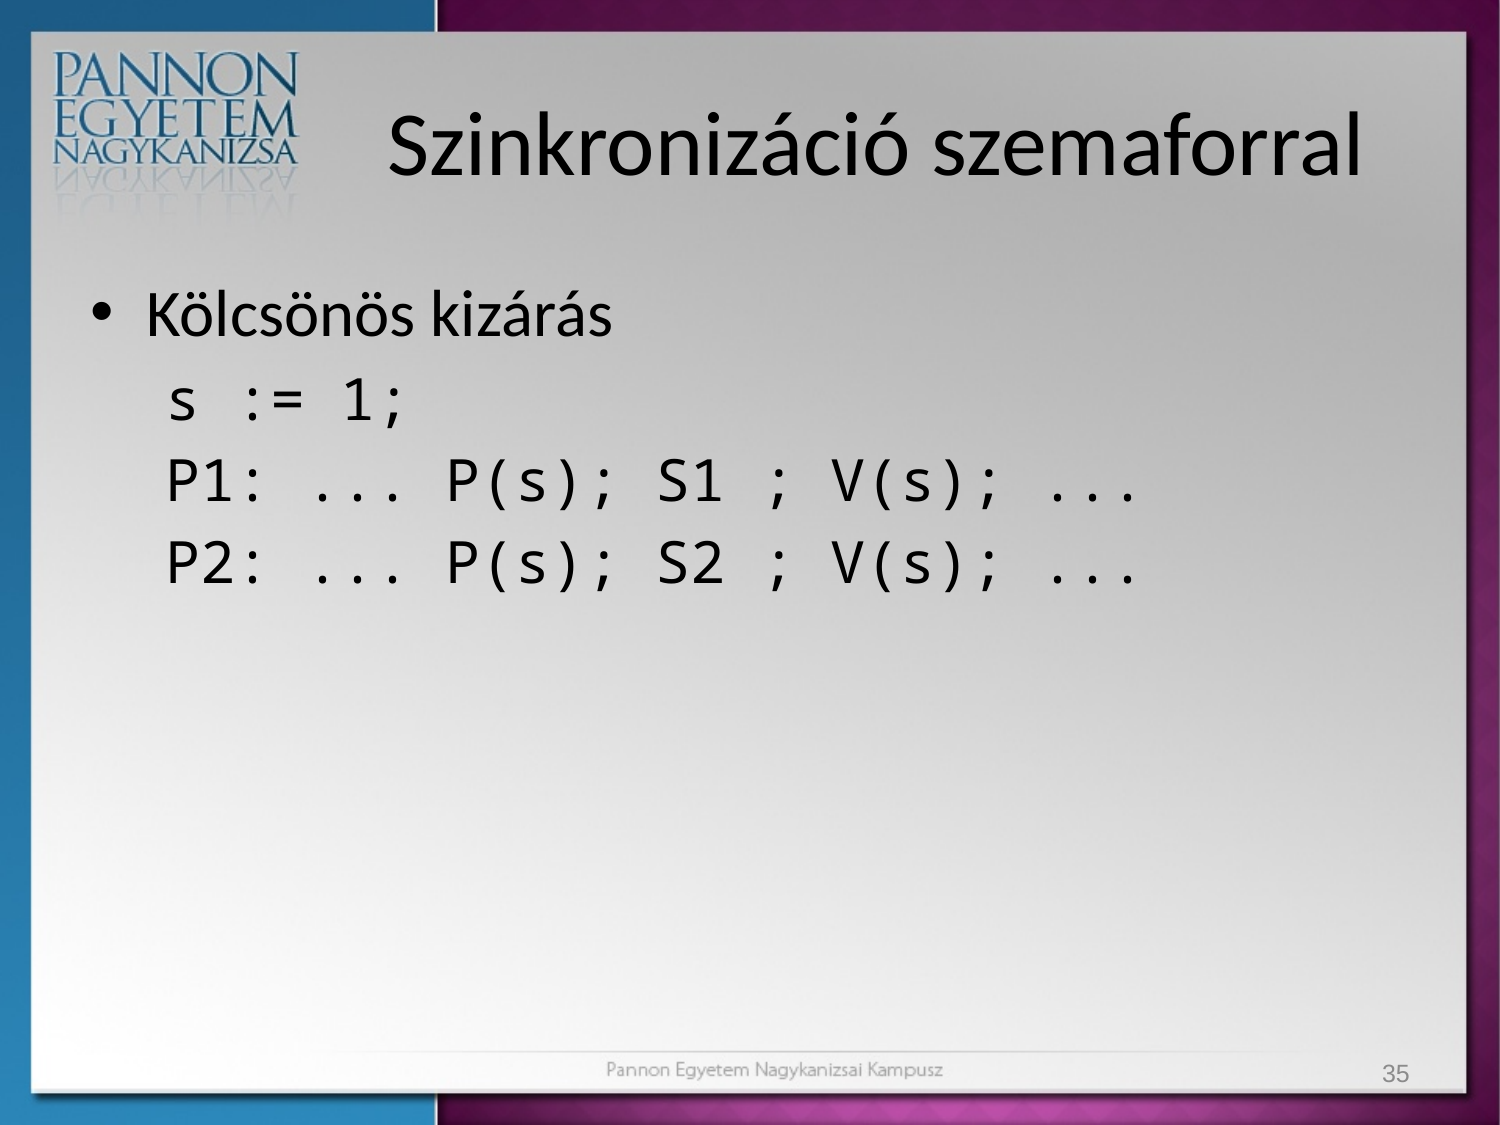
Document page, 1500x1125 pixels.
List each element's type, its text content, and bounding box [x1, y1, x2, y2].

list Kölcsönös kizárás s := 1; P1: ... P(s); S1 ; V(s); ... P2: ... P(s); S2 ; V(s); ... [75, 262, 1425, 1038]
picture [0, 0, 1500, 1125]
title Szinkronizáció szemaforral [328, 45, 1425, 233]
slide_number 35 [1074, 1042, 1425, 1103]
